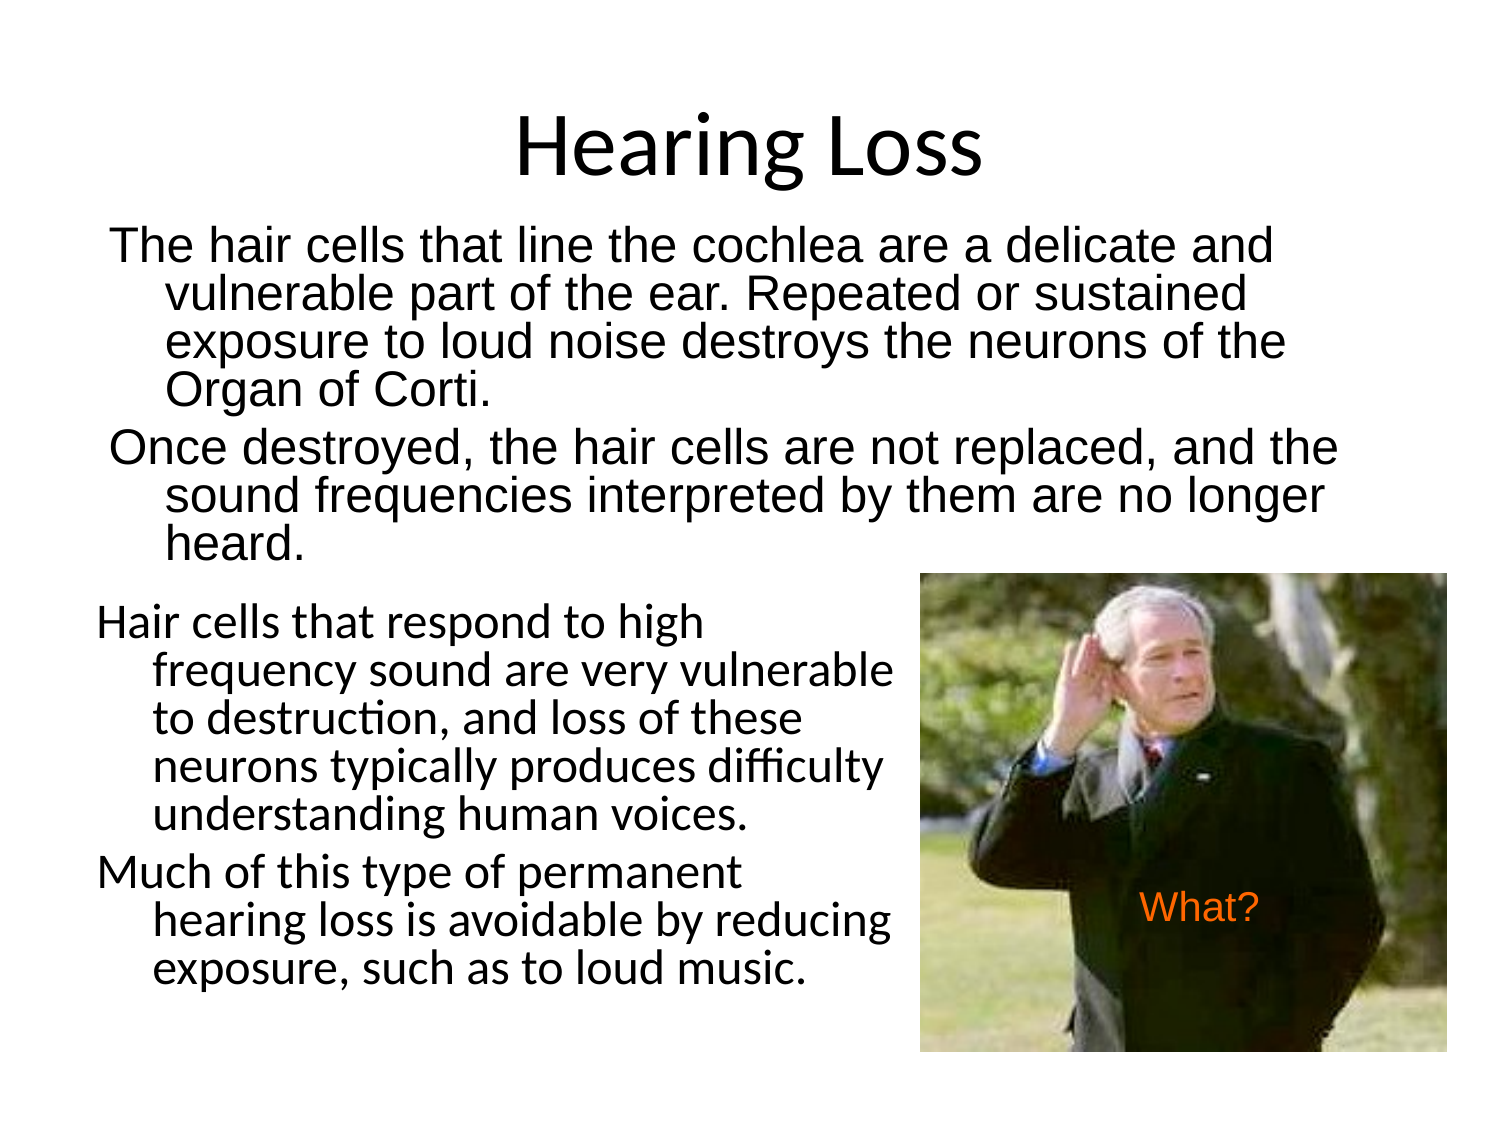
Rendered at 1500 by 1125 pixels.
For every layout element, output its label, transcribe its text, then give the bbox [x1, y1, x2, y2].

picture [920, 573, 1447, 1052]
list Hair cells that respond to high frequency sound are very vulnerable to destruction, and loss of these neurons typically produces difficulty understanding human voices. Much of this type of permanent hearing loss is avoidable by reducing exposure, such as to loud music. [81, 592, 919, 1125]
title Hearing Loss [75, 45, 1425, 233]
text_box The hair cells that line the cochlea are a delicate and vulnerable part of the ear. Repeated or sustained exposure to loud noise destroys the neurons of the Organ of Corti. Once destroyed, the hair cells are not replaced, and the sound frequencies interpreted by them are no longer heard. [93, 216, 1444, 959]
